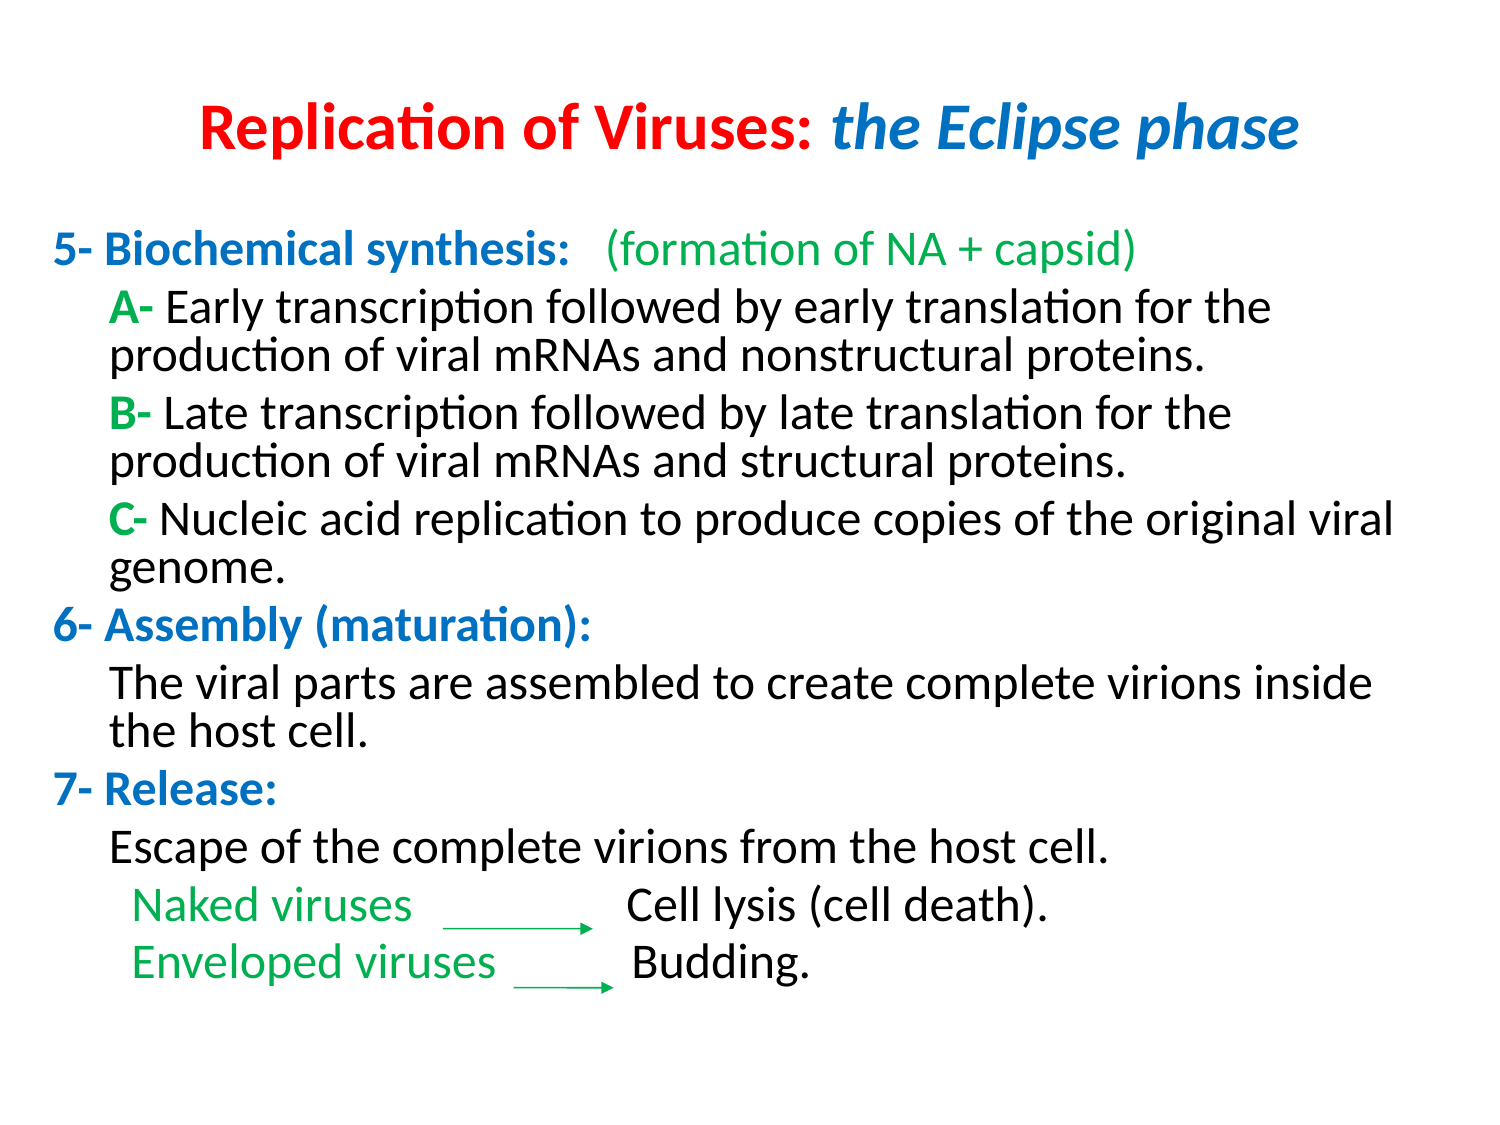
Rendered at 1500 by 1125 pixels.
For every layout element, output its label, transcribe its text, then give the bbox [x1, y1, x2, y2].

text_box [513, 981, 614, 994]
text_box [442, 922, 593, 935]
title Replication of Viruses: the Eclipse phase [75, 45, 1425, 197]
list 5- Biochemical synthesis: (formation of NA + capsid) A- Early transcription followed by early translation for the production of viral mRNAs and nonstructural proteins. B- Late transcription followed by late translation for the production of viral mRNAs and structural proteins. C- Nucleic acid replication to produce copies of the original viral genome. 6- Assembly (maturation): The viral parts are assembled to create complete virions inside the host cell. 7- Release: Escape of the complete virions from the host cell. Naked viruses Cell lysis (cell death). Enveloped viruses Budding. [37, 219, 1463, 1071]
